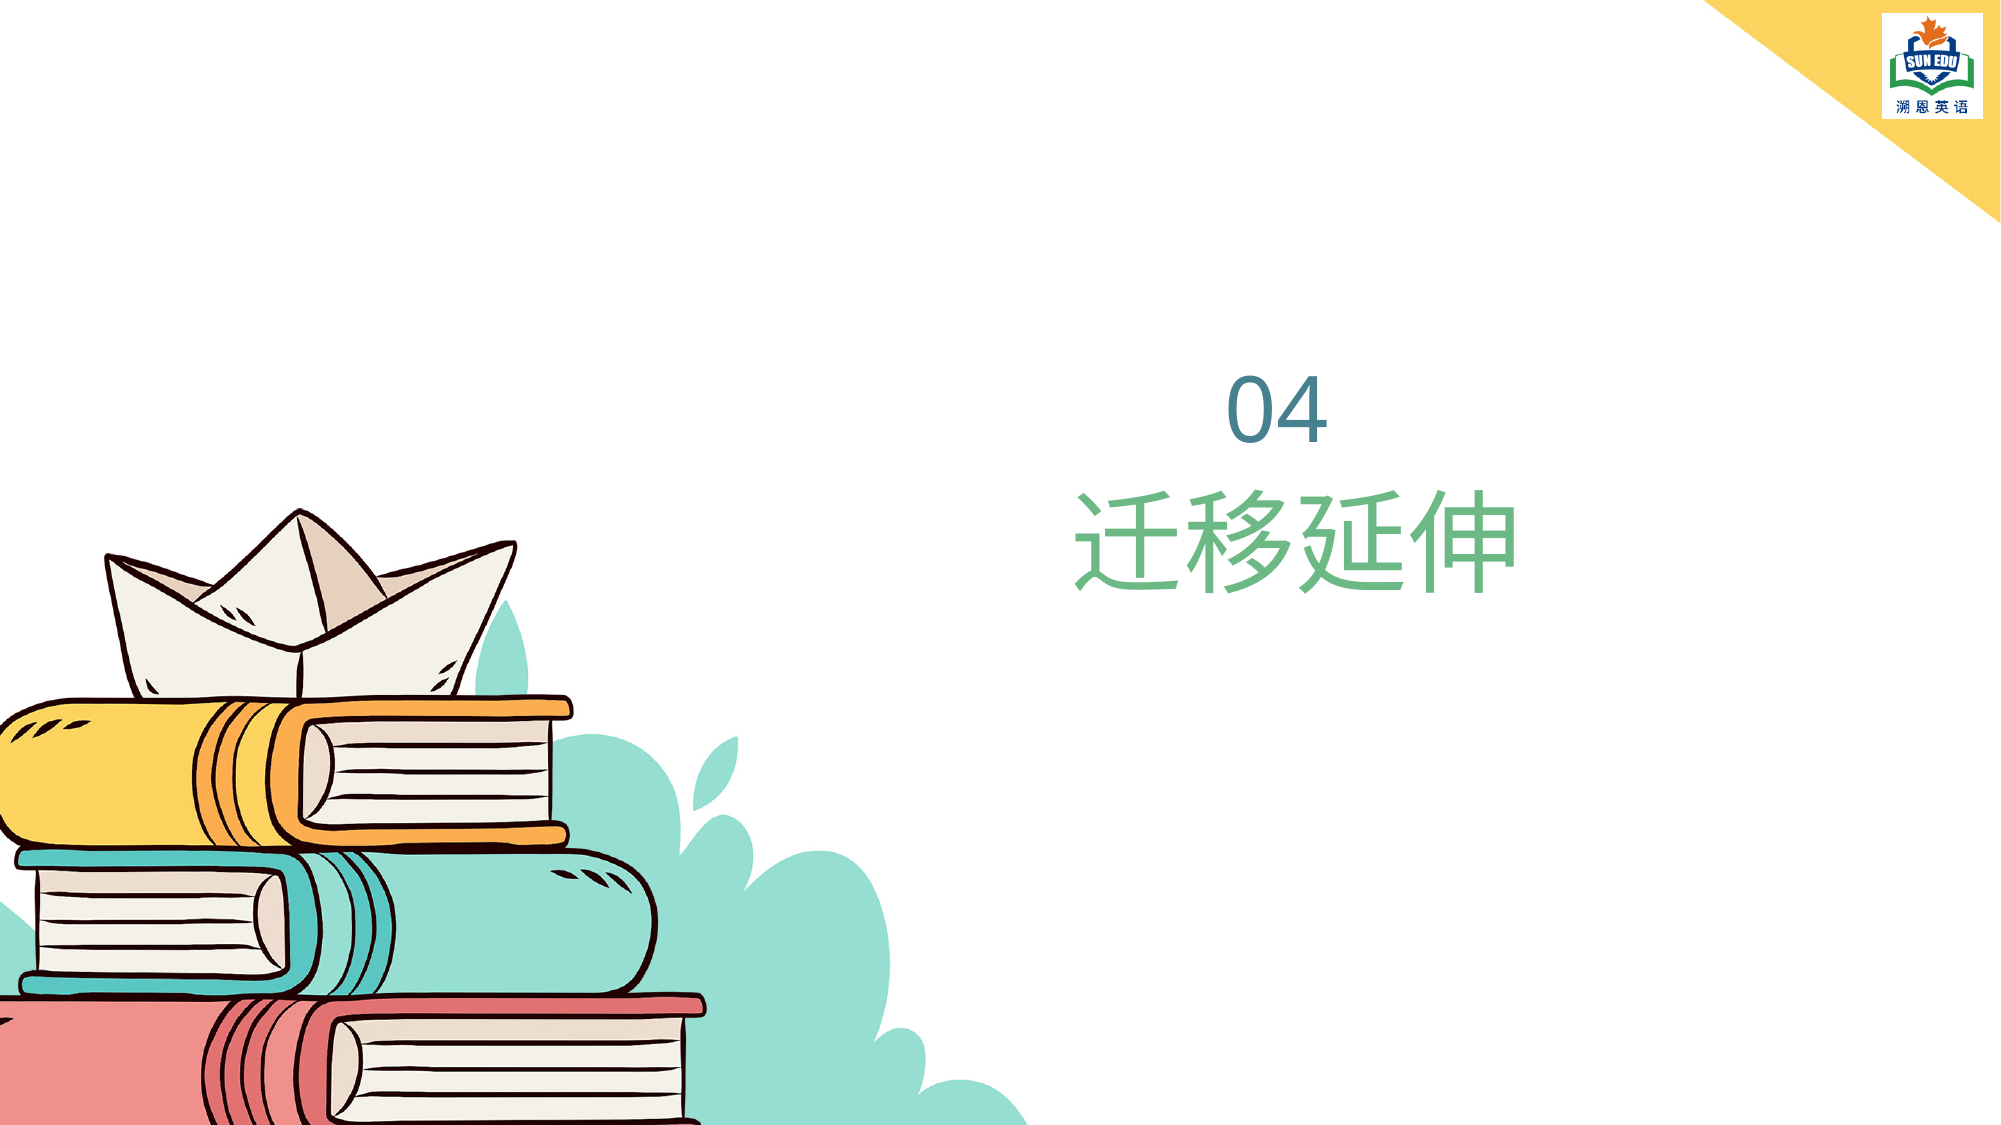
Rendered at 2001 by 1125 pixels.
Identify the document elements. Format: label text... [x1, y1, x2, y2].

text_box 迁移延伸 [870, 464, 1721, 615]
text_box 04 [1209, 342, 1377, 464]
picture [0, 0, 2001, 1125]
